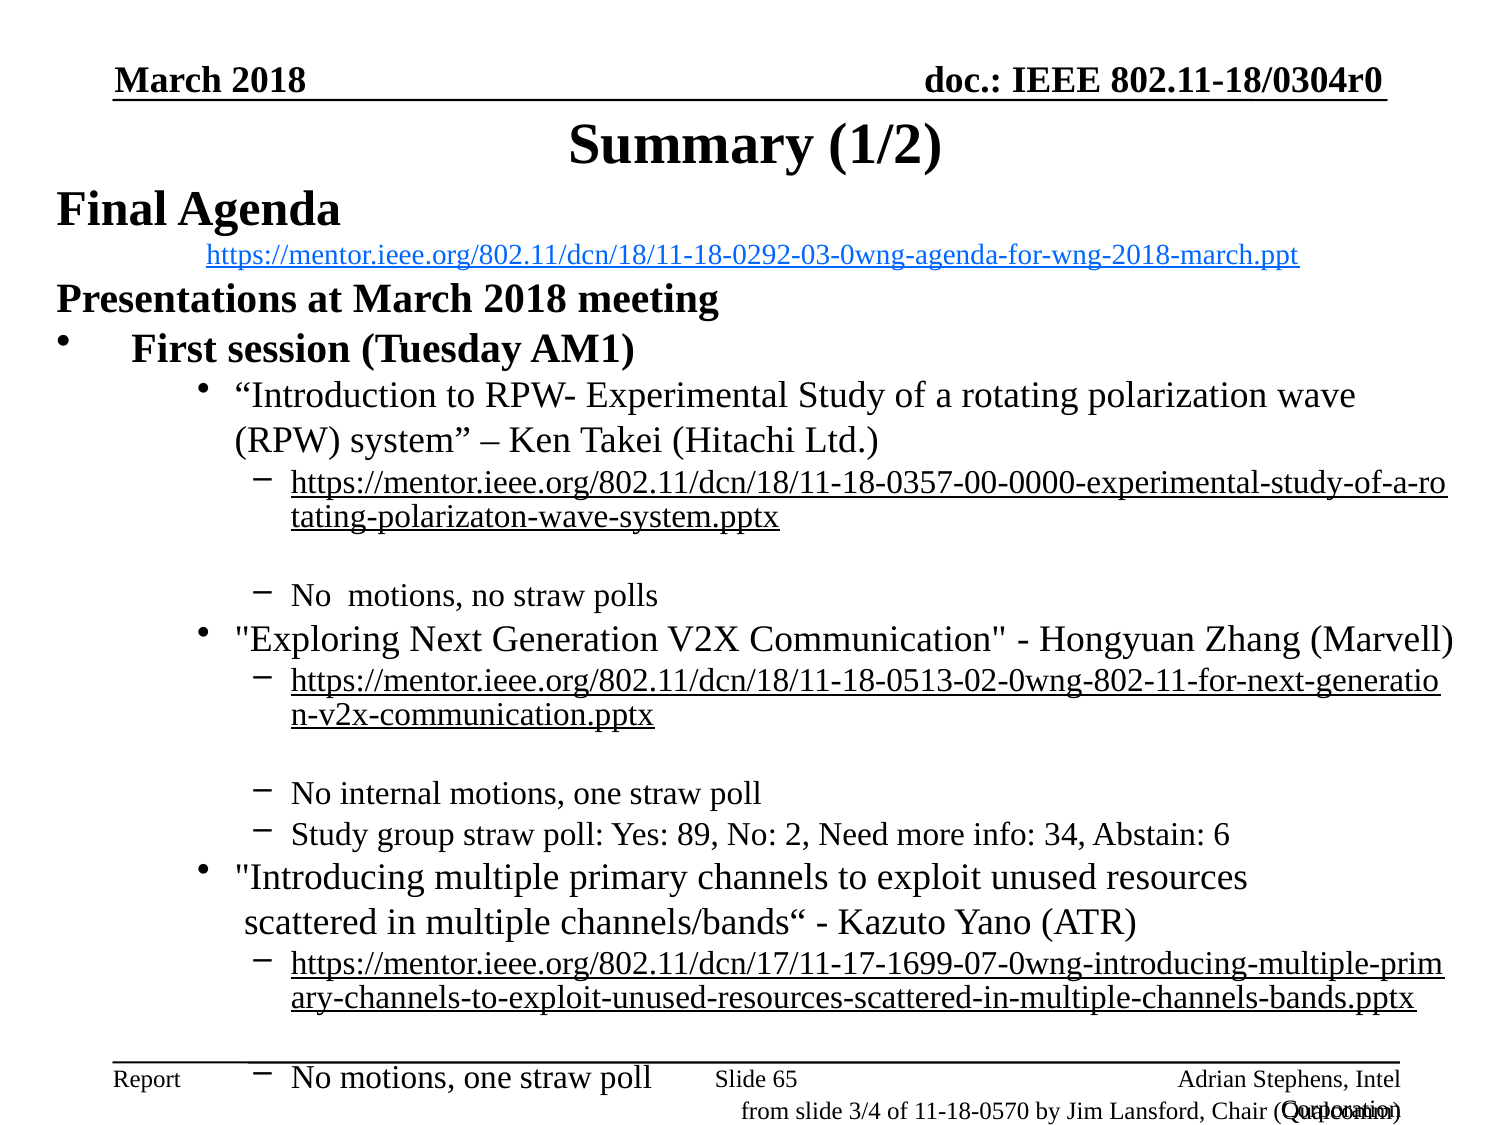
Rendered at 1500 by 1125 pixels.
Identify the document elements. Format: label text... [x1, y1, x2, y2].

footer Adrian Stephens, Intel Corporation [1062, 1061, 1402, 1087]
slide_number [114, 54, 374, 101]
text_box from slide 3/4 of 11-18-0570 by Jim Lansford, Chair (Qualcomm) [343, 1087, 1417, 1125]
slide_number Slide 65 [711, 1061, 801, 1093]
list Summary (1/2) Final Agenda https://mentor.ieee.org/802.11/dcn/18/11-18-0292-03-0wng-agenda-for-wng-2018-march.ppt Presentations at March 2018 meeting First session (Tuesday AM1) “Introduction to RPW- Experimental Study of a rotating polarization wave (RPW) system” – Ken Takei (Hitachi Ltd.) https://mentor.ieee.org/802.11/dcn/18/11-18-0357-00-0000-experimental-study-of-a-rotating-polarizaton-wave-system.pptx No motions, no straw polls "Exploring Next Generation V2X Communication" - Hongyuan Zhang (Marvell) https://mentor.ieee.org/802.11/dcn/18/11-18-0513-02-0wng-802-11-for-next-generation-v2x-communication.pptx No internal motions, one straw poll Study group straw poll: Yes: 89, No: 2, Need more info: 34, Abstain: 6 "Introducing multiple primary channels to exploit unused resources scattered in multiple channels/bands“ - Kazuto Yano (ATR) https://mentor.ieee.org/802.11/dcn/17/11-17-1699-07-0wng-introducing-multiple-primary-channels-to-exploit-unused-resources-scattered-in-multiple-channels-bands.pptx No motions, one straw poll [41, 97, 1471, 965]
